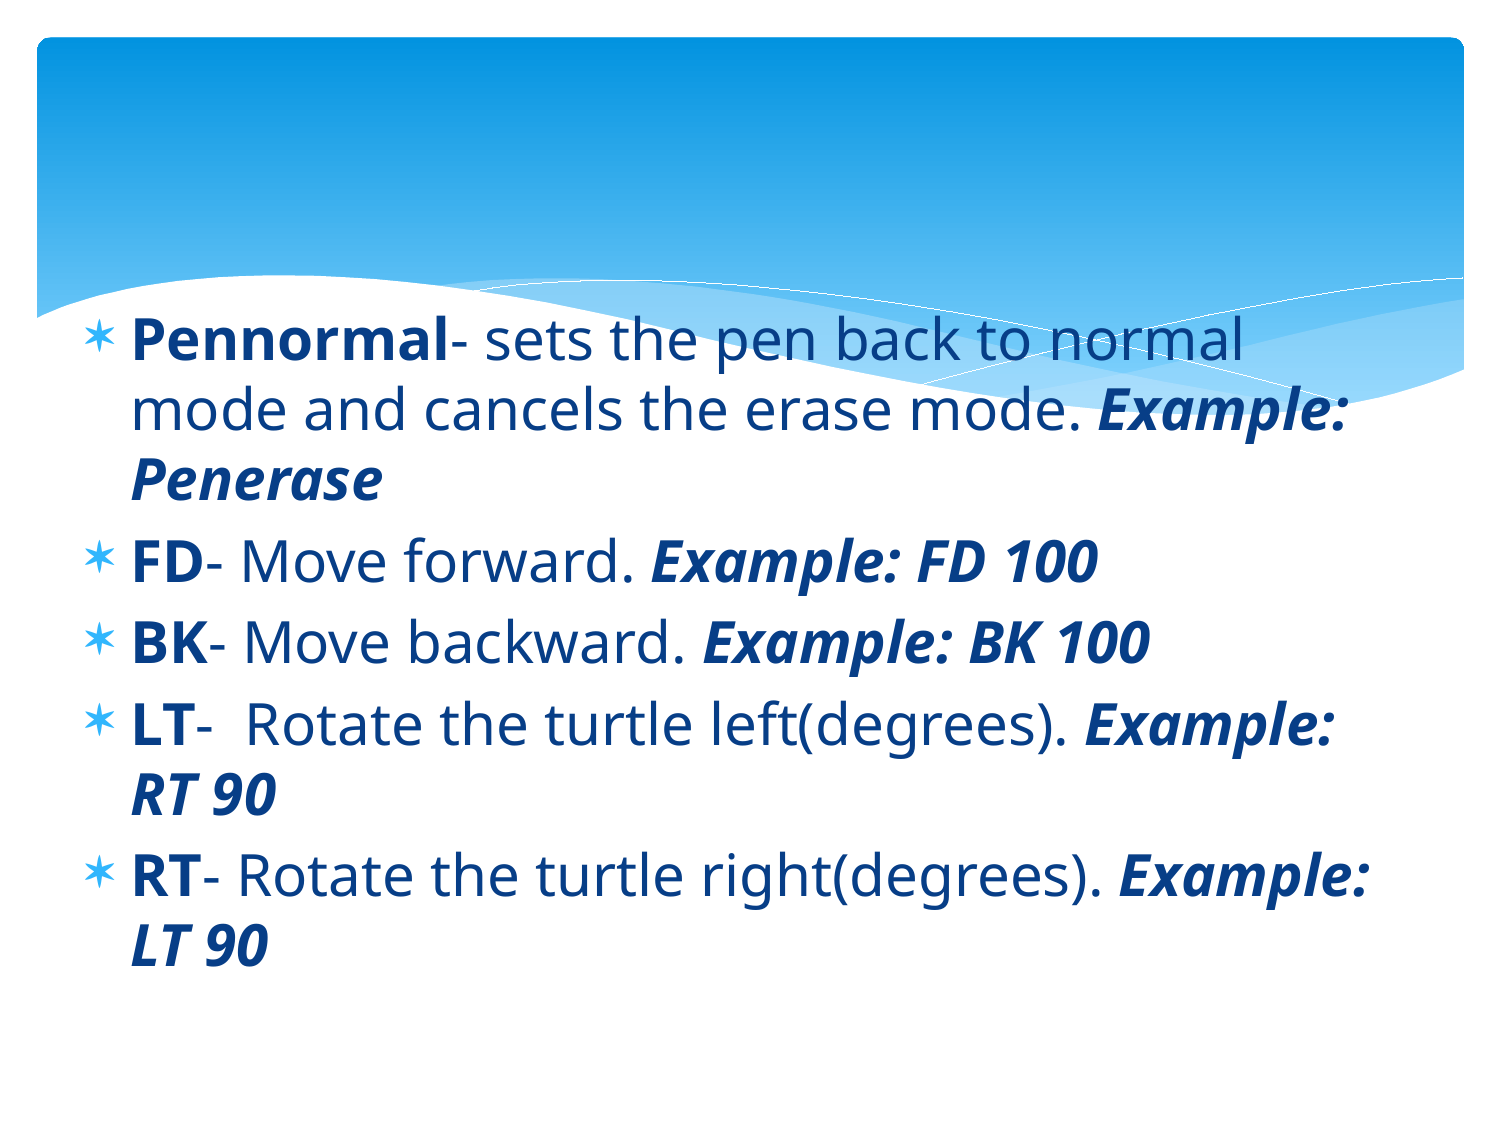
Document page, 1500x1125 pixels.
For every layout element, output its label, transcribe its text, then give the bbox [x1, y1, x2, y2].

list Pennormal- sets the pen back to normal mode and cancels the erase mode. Example: Penerase FD- Move forward. Example: FD 100 BK- Move backward. Example: BK 100 LT- Rotate the turtle left(degrees). Example: RT 90 RT- Rotate the turtle right(degrees). Example: LT 90 [70, 295, 1421, 1055]
